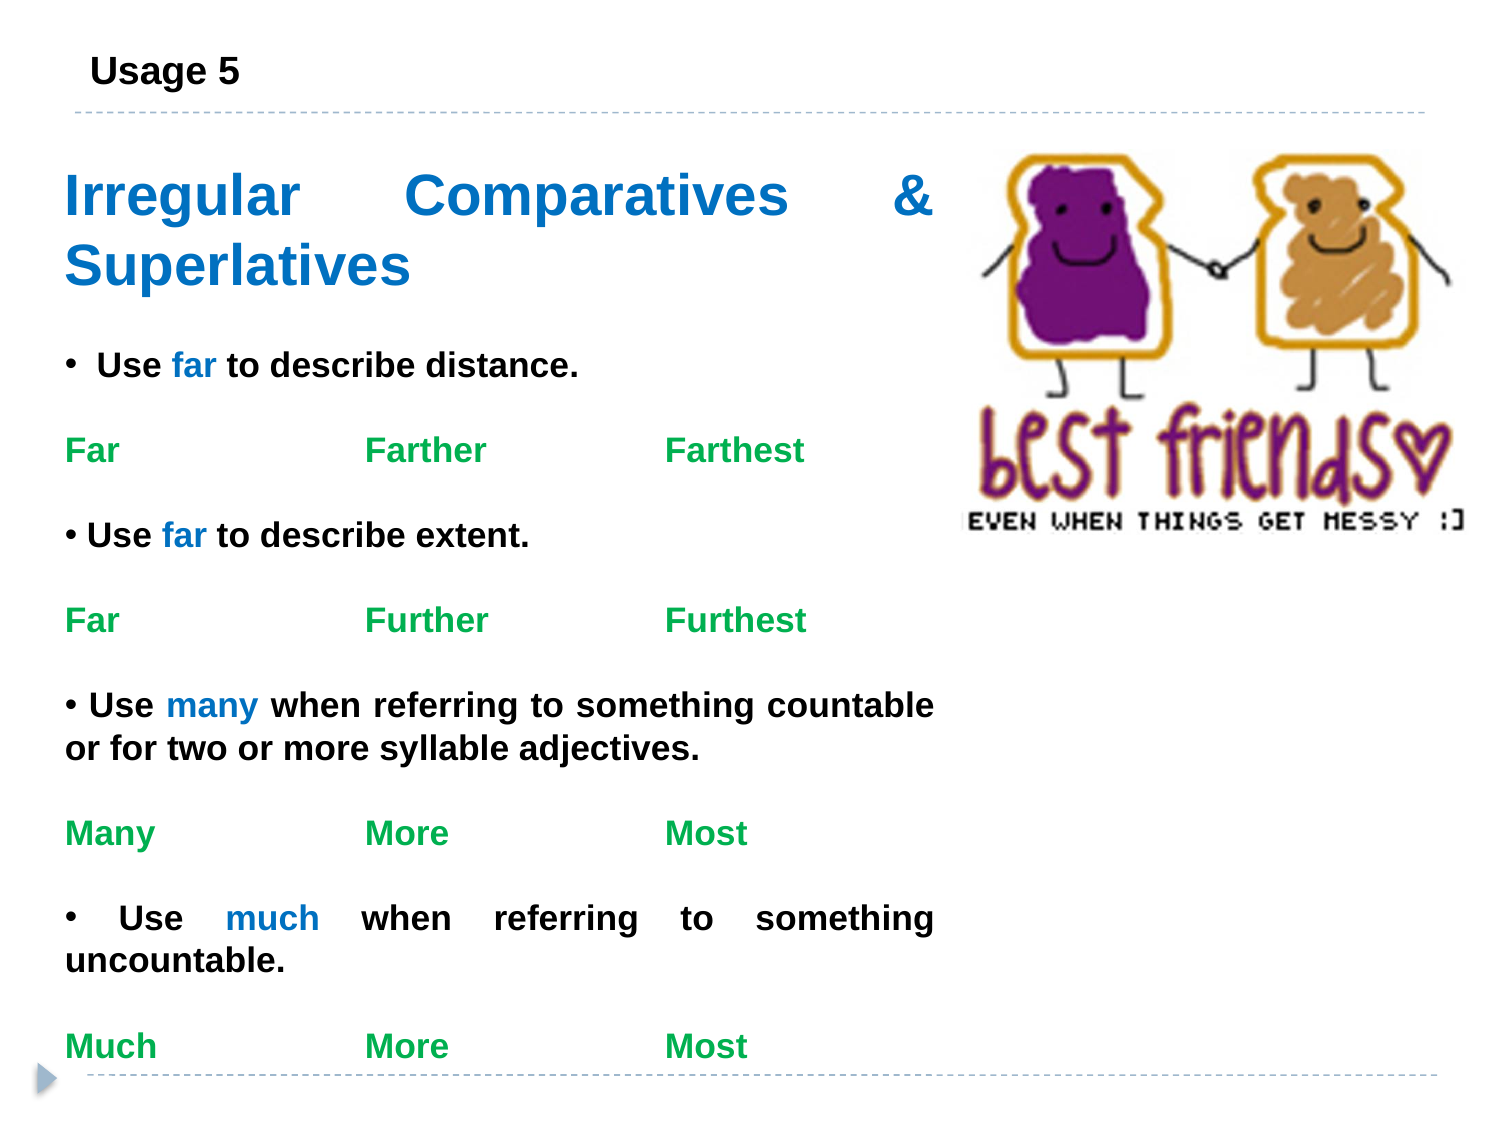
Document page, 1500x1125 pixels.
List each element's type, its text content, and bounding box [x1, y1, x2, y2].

text_box Irregular Comparatives & Superlatives Use far to describe distance. Far Farther Farthest Use far to describe extent. Far Further Furthest Use many when referring to something countable or for two or more syllable adjectives. Many More Most Use much when referring to something uncountable. Much More Most [49, 149, 950, 1073]
picture [959, 149, 1476, 535]
title Usage 5 [75, 37, 1425, 100]
